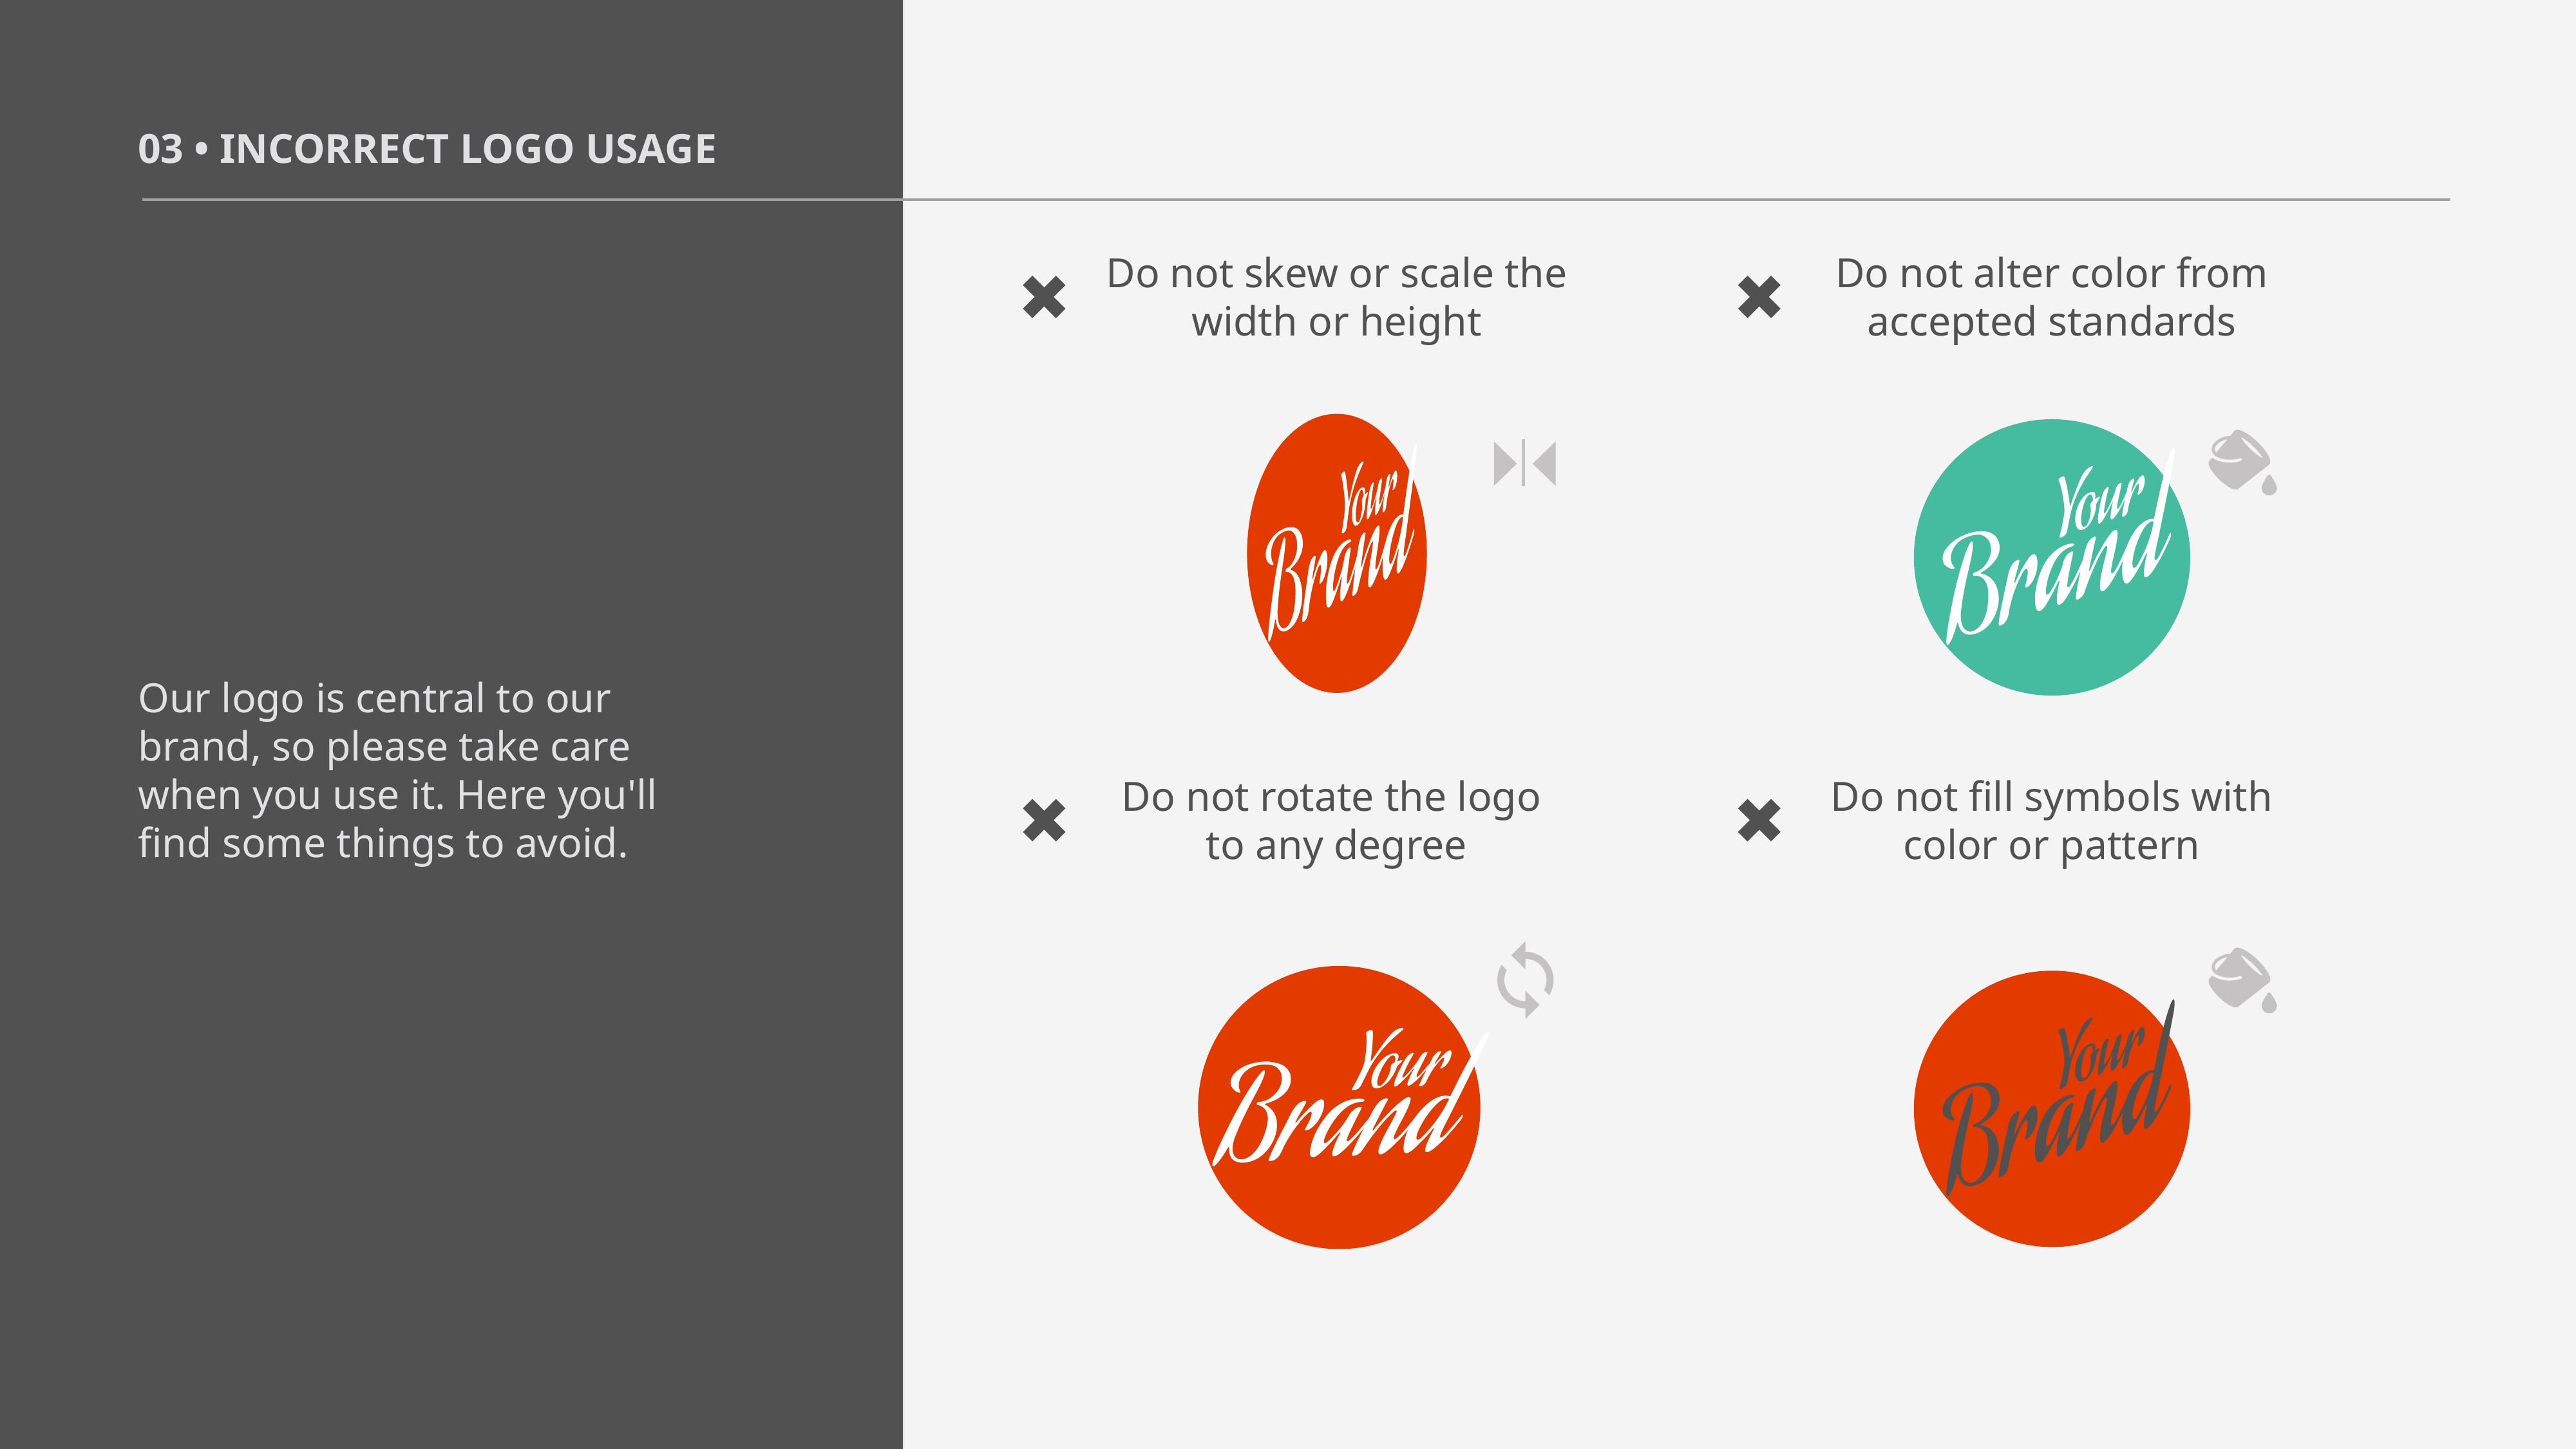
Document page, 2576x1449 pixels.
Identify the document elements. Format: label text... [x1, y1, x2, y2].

text_box [1942, 1083, 2000, 1197]
text_box [1497, 965, 1540, 1019]
text_box [1341, 461, 1364, 534]
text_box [1742, 803, 1776, 837]
text_box [1212, 1061, 1291, 1167]
text_box [1493, 441, 1517, 486]
text_box Do not skew or scale the width or height [1101, 236, 1573, 355]
text_box [2208, 947, 2271, 1008]
text_box [1913, 419, 2190, 696]
text_box [1913, 971, 2190, 1247]
text_box [2122, 999, 2175, 1135]
text_box [2261, 992, 2277, 1014]
text_box [2098, 482, 2126, 524]
text_box [2076, 529, 2125, 600]
text_box [2122, 475, 2145, 517]
text_box [1382, 470, 1397, 513]
text_box [1394, 1052, 1429, 1087]
text_box [1532, 441, 1556, 486]
text_box [1998, 554, 2038, 626]
text_box [1247, 413, 1427, 693]
text_box [1265, 527, 1303, 642]
text_box [2122, 1027, 2145, 1068]
text_box 03 • INCORRECT LOGO USAGE [138, 118, 873, 175]
text_box Our logo is central to our brand, so please take care when you use it. Here you'll find some things to avoid. [138, 564, 722, 974]
text_box [1352, 1028, 1404, 1090]
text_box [1742, 280, 1776, 314]
text_box [1352, 526, 1384, 596]
text_box [1511, 941, 1554, 996]
text_box Do not rotate the logo to any degree [1101, 759, 1573, 879]
text_box [1352, 1097, 1413, 1156]
text_box [1268, 1099, 1325, 1161]
text_box [1942, 531, 2000, 645]
text_box [2034, 543, 2082, 611]
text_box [1027, 803, 1061, 837]
text_box [1382, 442, 1417, 580]
text_box [1198, 965, 1481, 1249]
text_box [1310, 1098, 1368, 1158]
text_box [1403, 1031, 1489, 1153]
text_box [2058, 466, 2093, 538]
text_box [1367, 478, 1385, 520]
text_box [1027, 280, 1061, 314]
text_box [2075, 491, 2100, 531]
text_box [1371, 1053, 1403, 1088]
text_box [2034, 1095, 2082, 1163]
text_box Do not alter color from accepted standards [1816, 236, 2287, 355]
text_box [1352, 487, 1368, 526]
text_box [2261, 474, 2277, 496]
text_box [2098, 1034, 2126, 1075]
text_box [2058, 1018, 2093, 1089]
text_box [1419, 1050, 1452, 1086]
text_box [2122, 448, 2175, 584]
text_box [1998, 1105, 2038, 1177]
text_box [1302, 550, 1328, 623]
text_box [2075, 1043, 2100, 1082]
text_box [1325, 539, 1356, 608]
text_box Do not fill symbols with color or pattern [1816, 759, 2287, 879]
text_box [2208, 430, 2271, 490]
text_box [2076, 1081, 2125, 1151]
